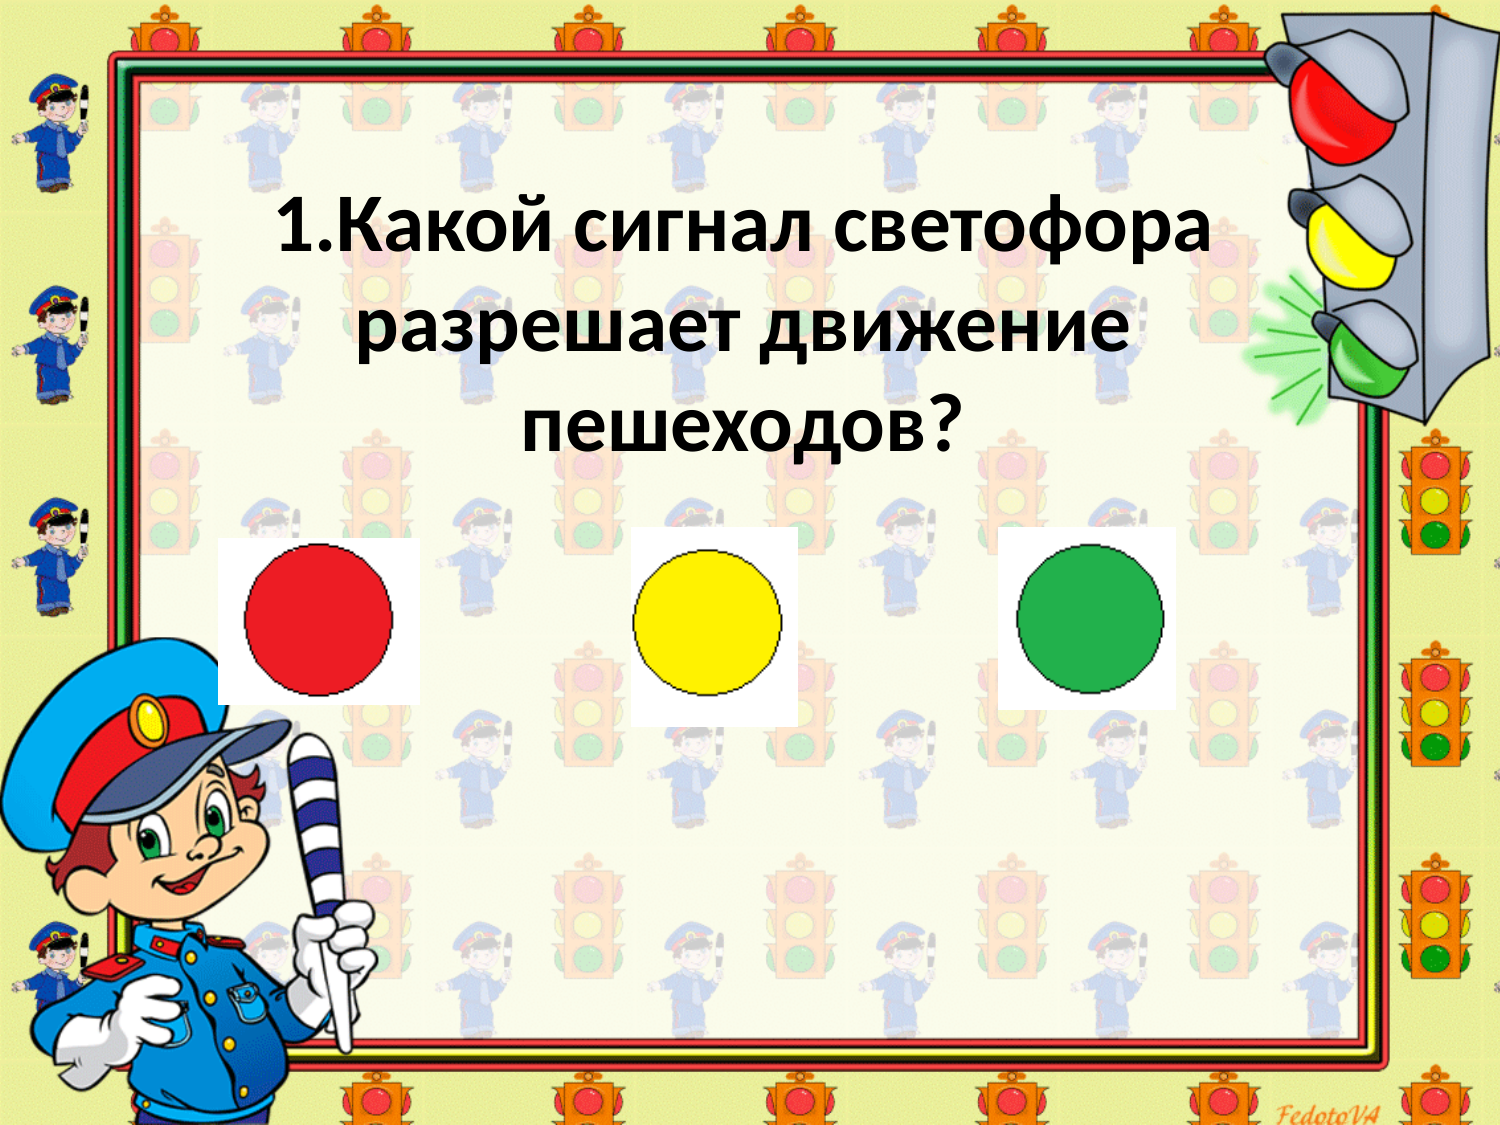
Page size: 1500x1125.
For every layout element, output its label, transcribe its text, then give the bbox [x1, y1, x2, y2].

subtitle 1.Какой сигнал светофора разрешает движение пешеходов? [218, 160, 1269, 449]
title [112, 349, 1388, 591]
picture [0, 0, 1500, 1125]
